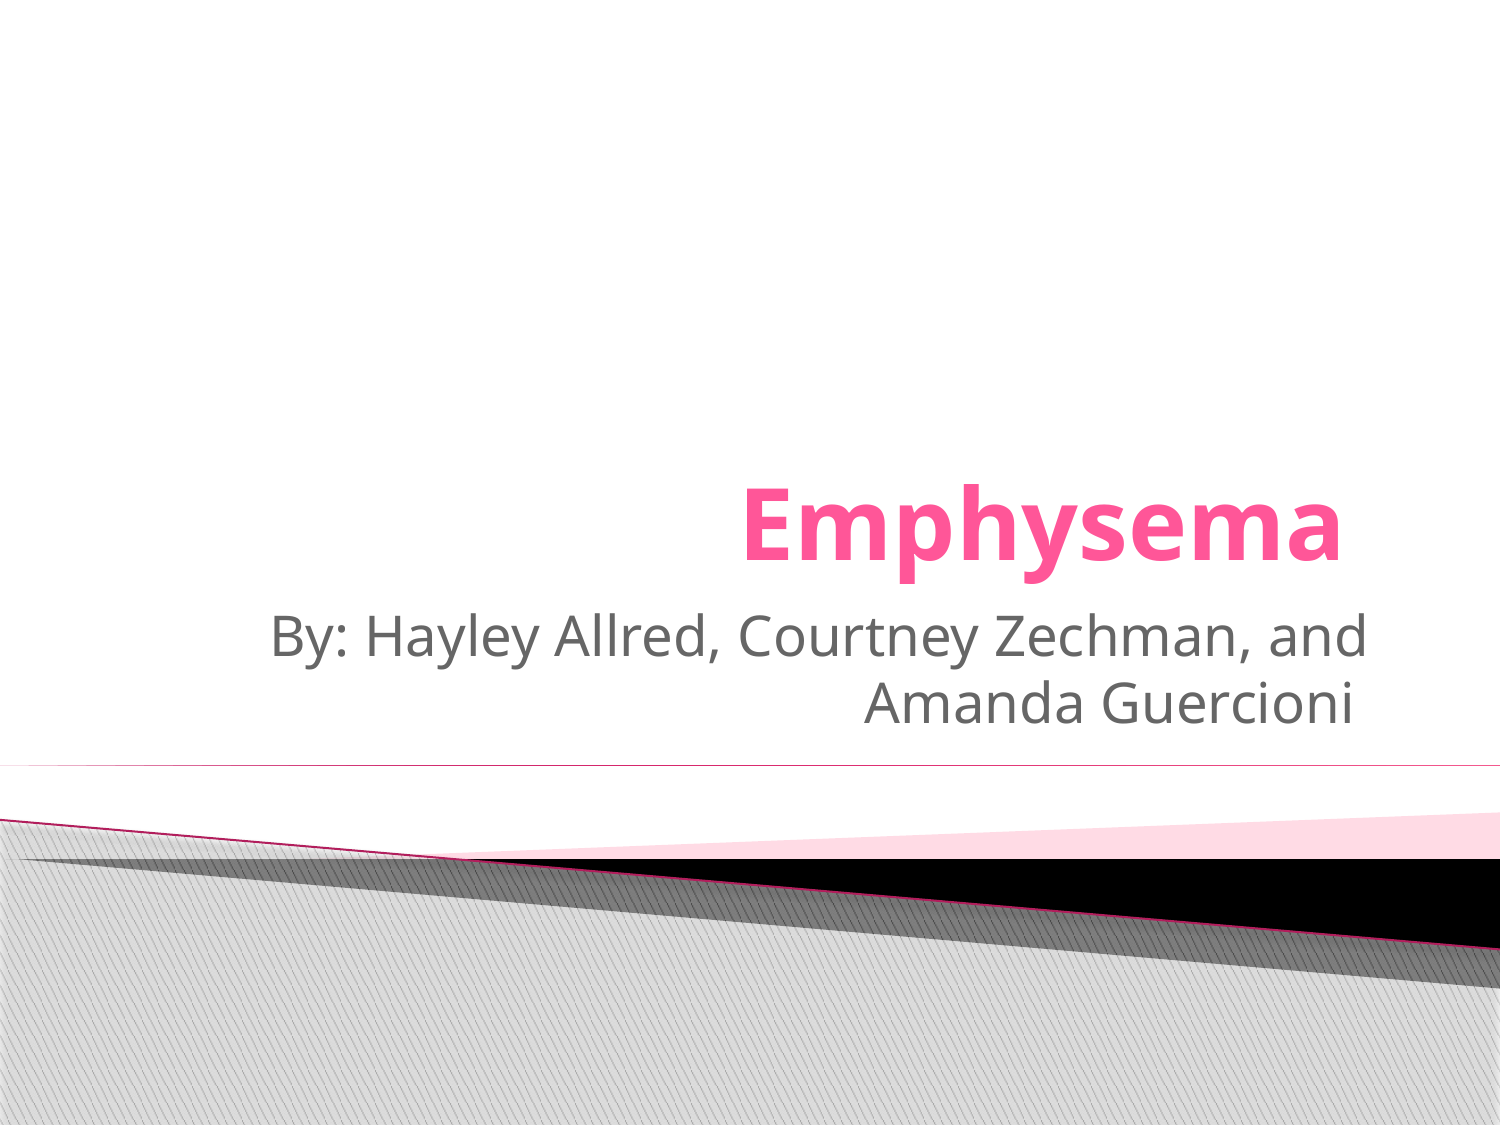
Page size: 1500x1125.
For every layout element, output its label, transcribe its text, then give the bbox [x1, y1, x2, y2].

title Emphysema [112, 287, 1388, 588]
subtitle By: Hayley Allred, Courtney Zechman, and Amanda Guercioni [112, 592, 1388, 790]
picture [5, 859, 1500, 989]
